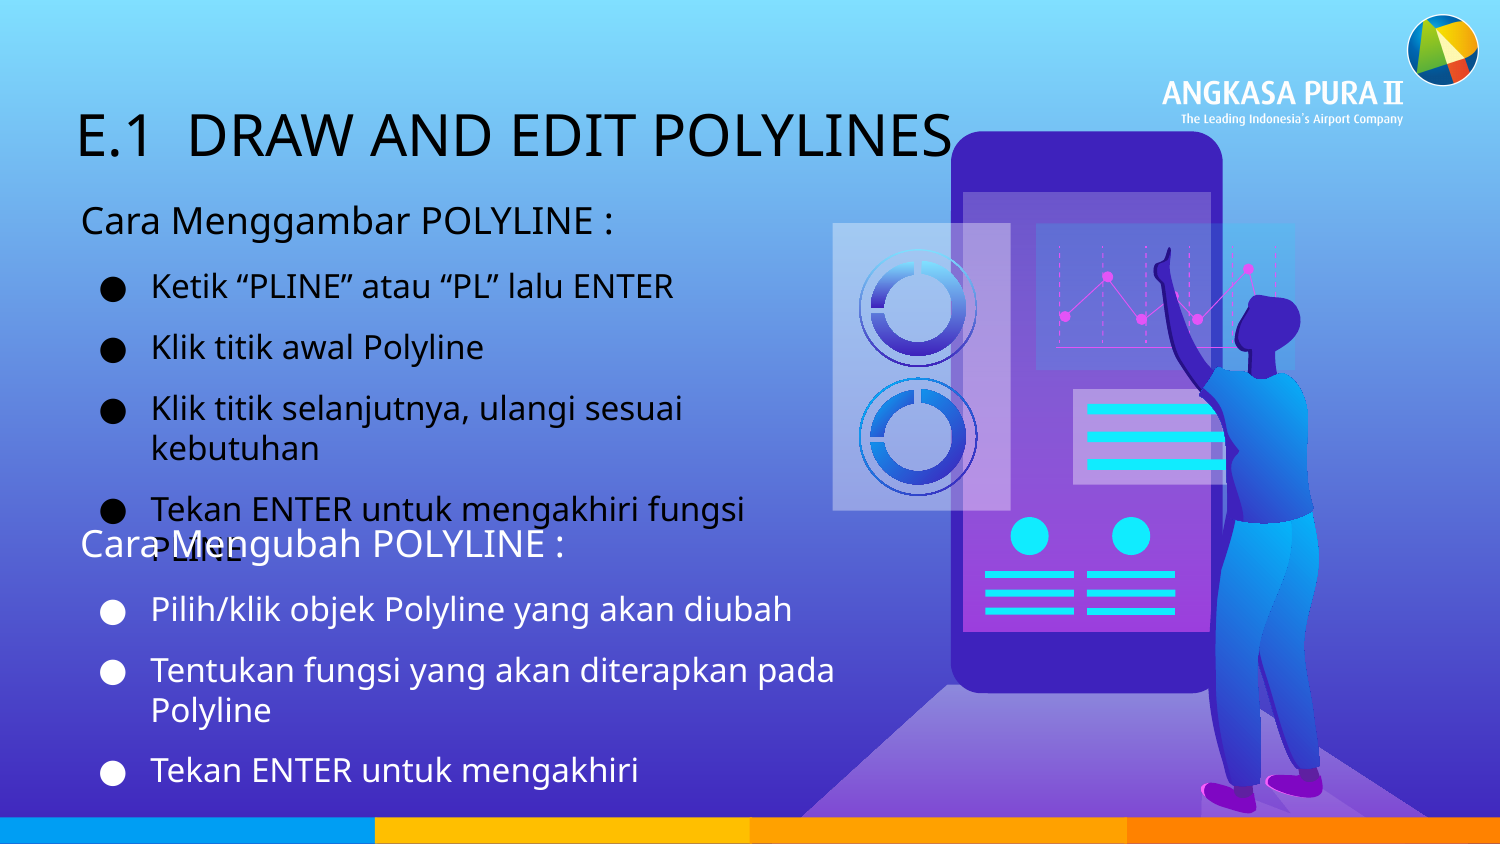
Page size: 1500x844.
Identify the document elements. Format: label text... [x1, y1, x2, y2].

picture [1162, 14, 1479, 126]
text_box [749, 131, 1500, 816]
text_box Cara Mengubah POLYLINE : [65, 511, 744, 573]
text_box Pilih/klik objek Polyline yang akan diubah Tentukan fungsi yang akan diterapkan pada Polyline Tekan ENTER untuk mengakhiri [60, 573, 744, 815]
subtitle Cara Menggambar POLYLINE : [65, 188, 744, 250]
list Ketik “PLINE” atau “PL” lalu ENTER Klik titik awal Polyline Klik titik selanjutnya, ulangi sesuai kebutuhan Tekan ENTER untuk mengakhiri fungsi PLINE [60, 250, 744, 517]
title E.1 DRAW AND EDIT POLYLINES [60, 83, 1064, 181]
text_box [0, 817, 1500, 844]
